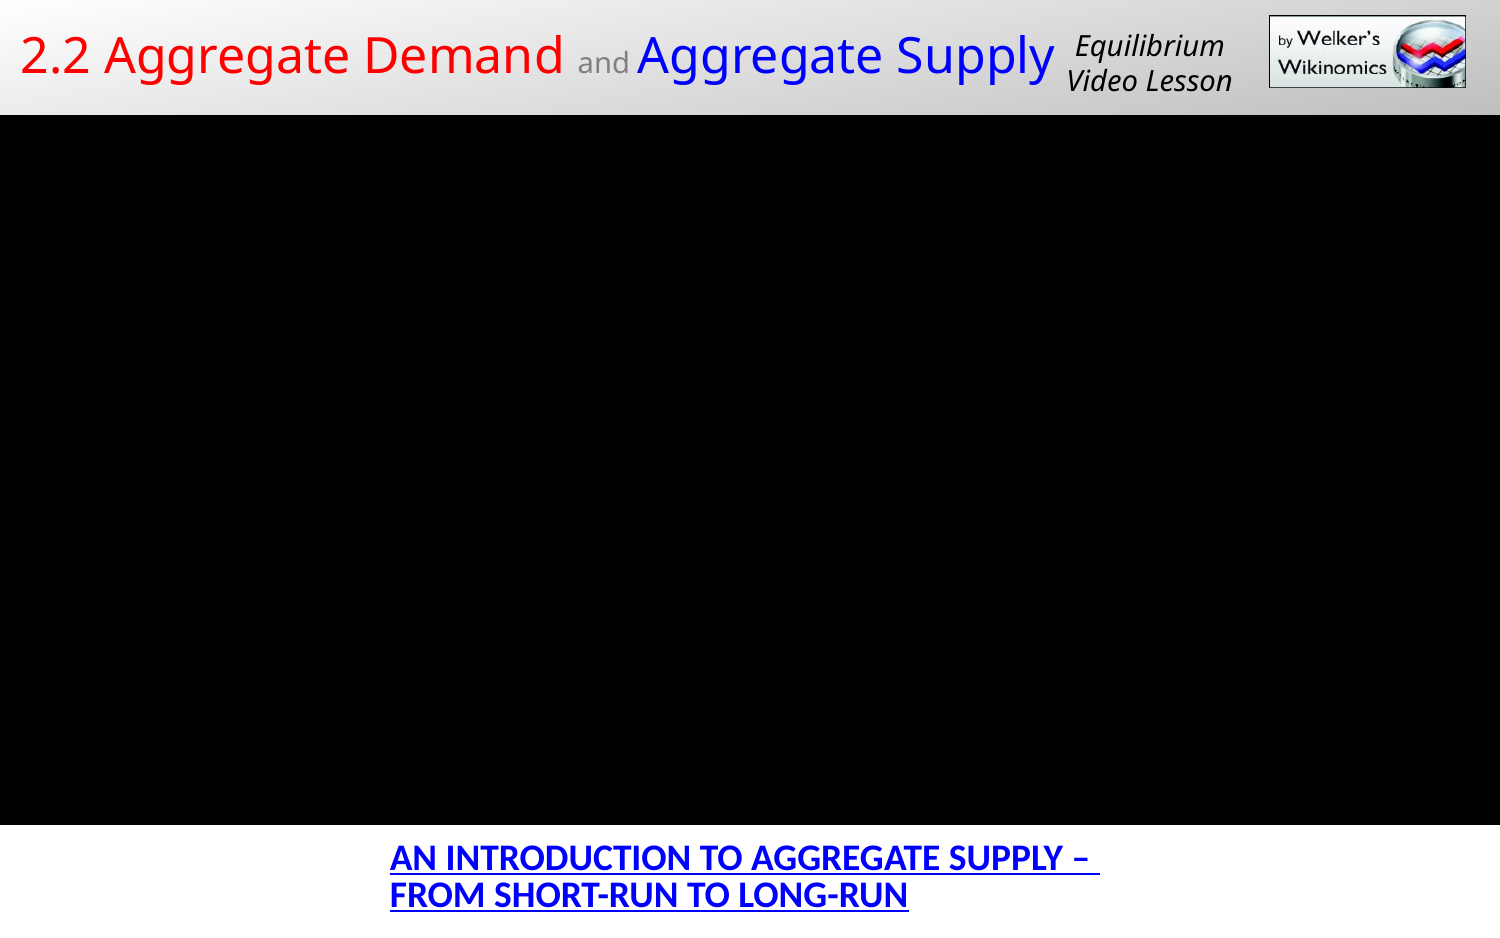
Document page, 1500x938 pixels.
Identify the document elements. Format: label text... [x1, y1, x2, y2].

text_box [0, 114, 1500, 826]
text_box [0, 0, 1500, 113]
text_box AN INTRODUCTION TO AGGREGATE SUPPLY – FROM SHORT-RUN TO LONG-RUN [374, 834, 1125, 885]
